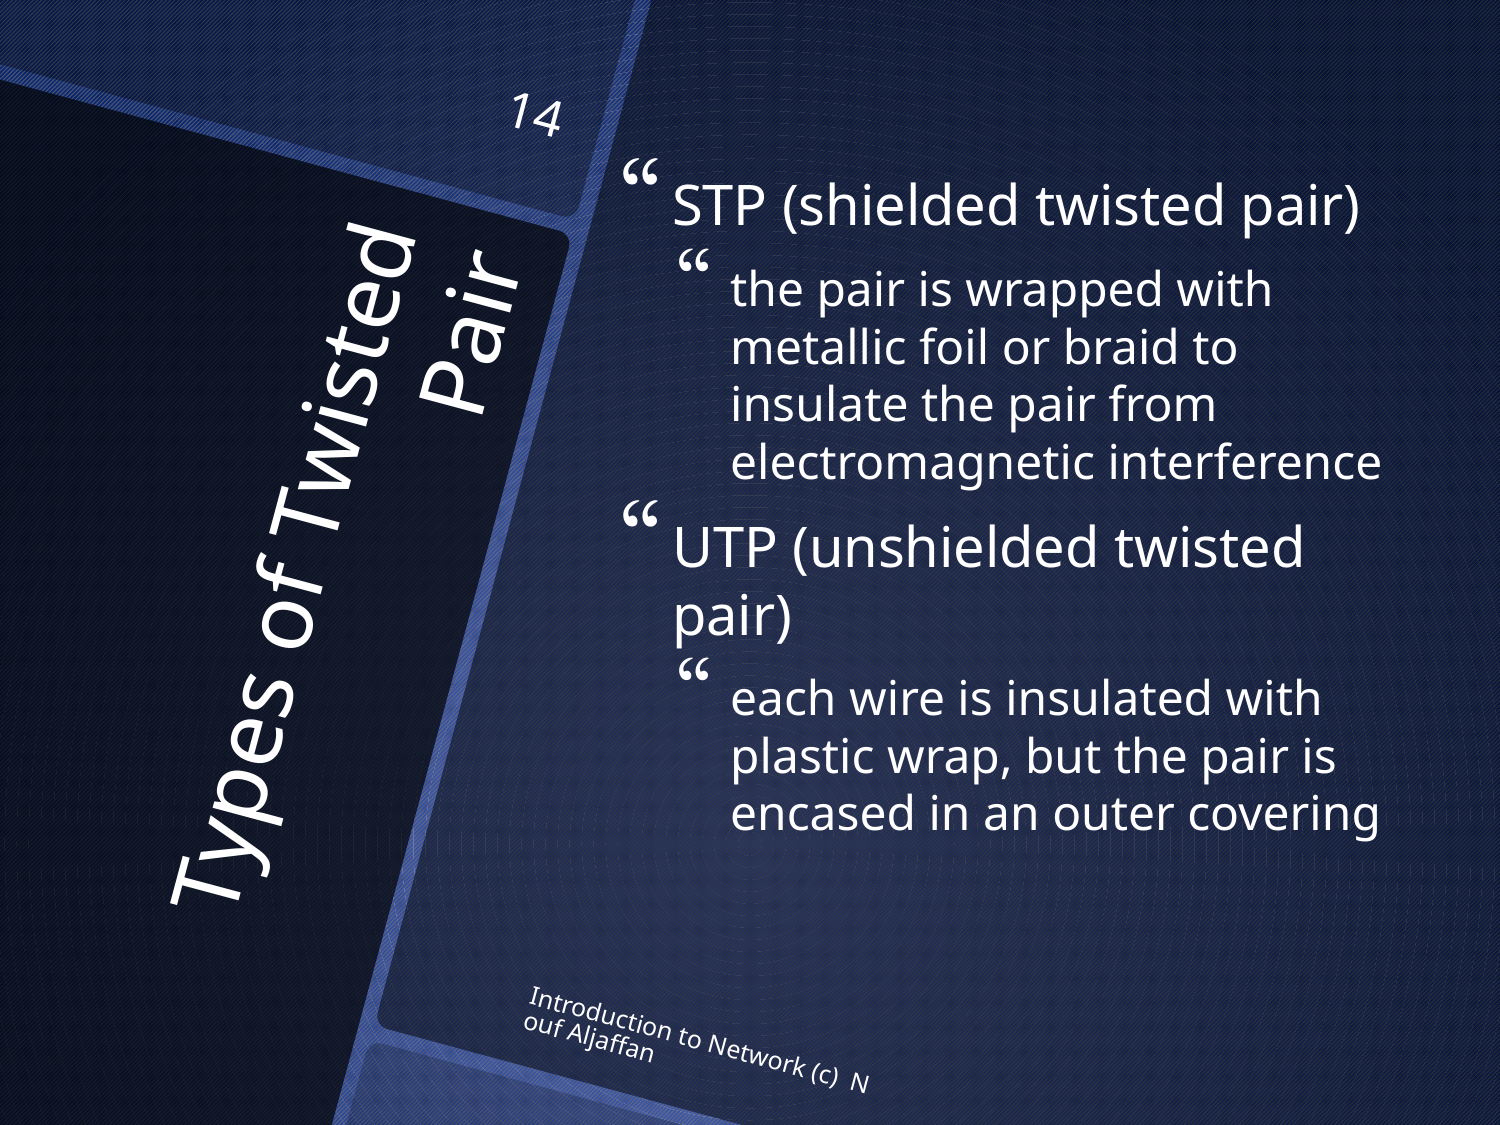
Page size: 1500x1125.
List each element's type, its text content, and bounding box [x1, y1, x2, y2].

list STP (shielded twisted pair) the pair is wrapped with metallic foil or braid to insulate the pair from electromagnetic interference UTP (unshielded twisted pair) each wire is insulated with plastic wrap, but the pair is encased in an outer covering [600, 162, 1425, 948]
title Types of Twisted Pair [69, 181, 554, 1056]
slide_number 14 [206, 1, 585, 157]
footer Introduction to Network (c) Nouf Aljaffan [508, 963, 903, 1123]
